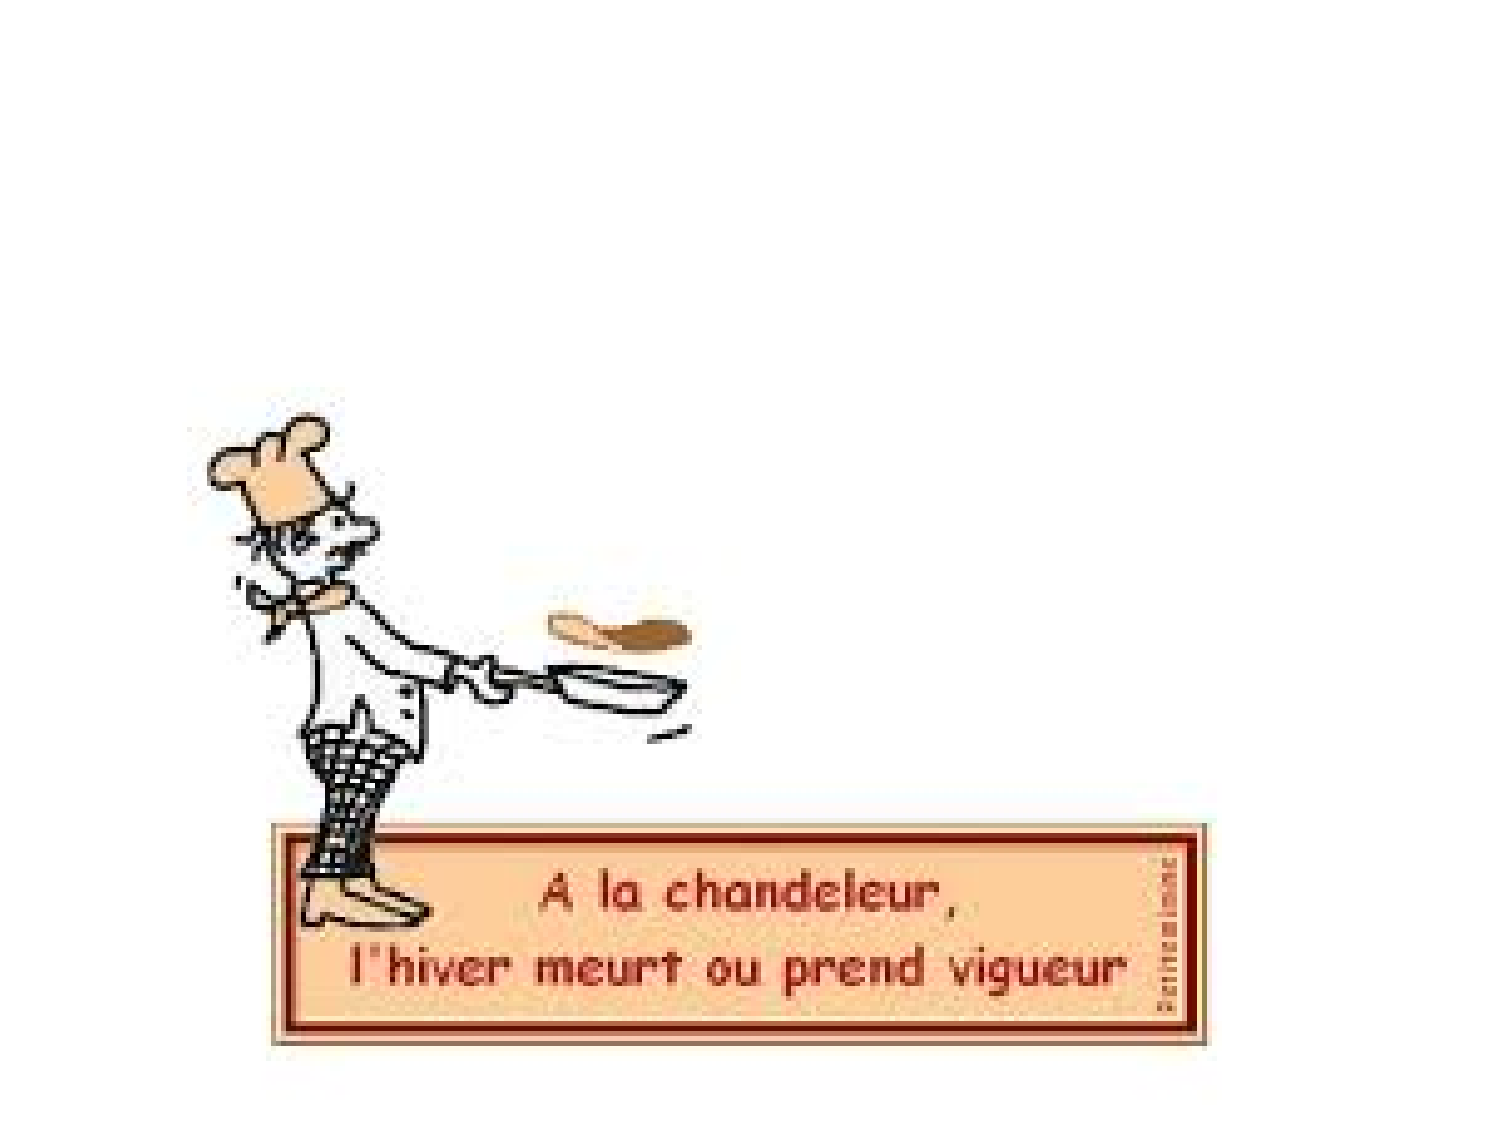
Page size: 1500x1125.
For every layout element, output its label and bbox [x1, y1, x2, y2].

picture [107, 71, 1222, 1125]
